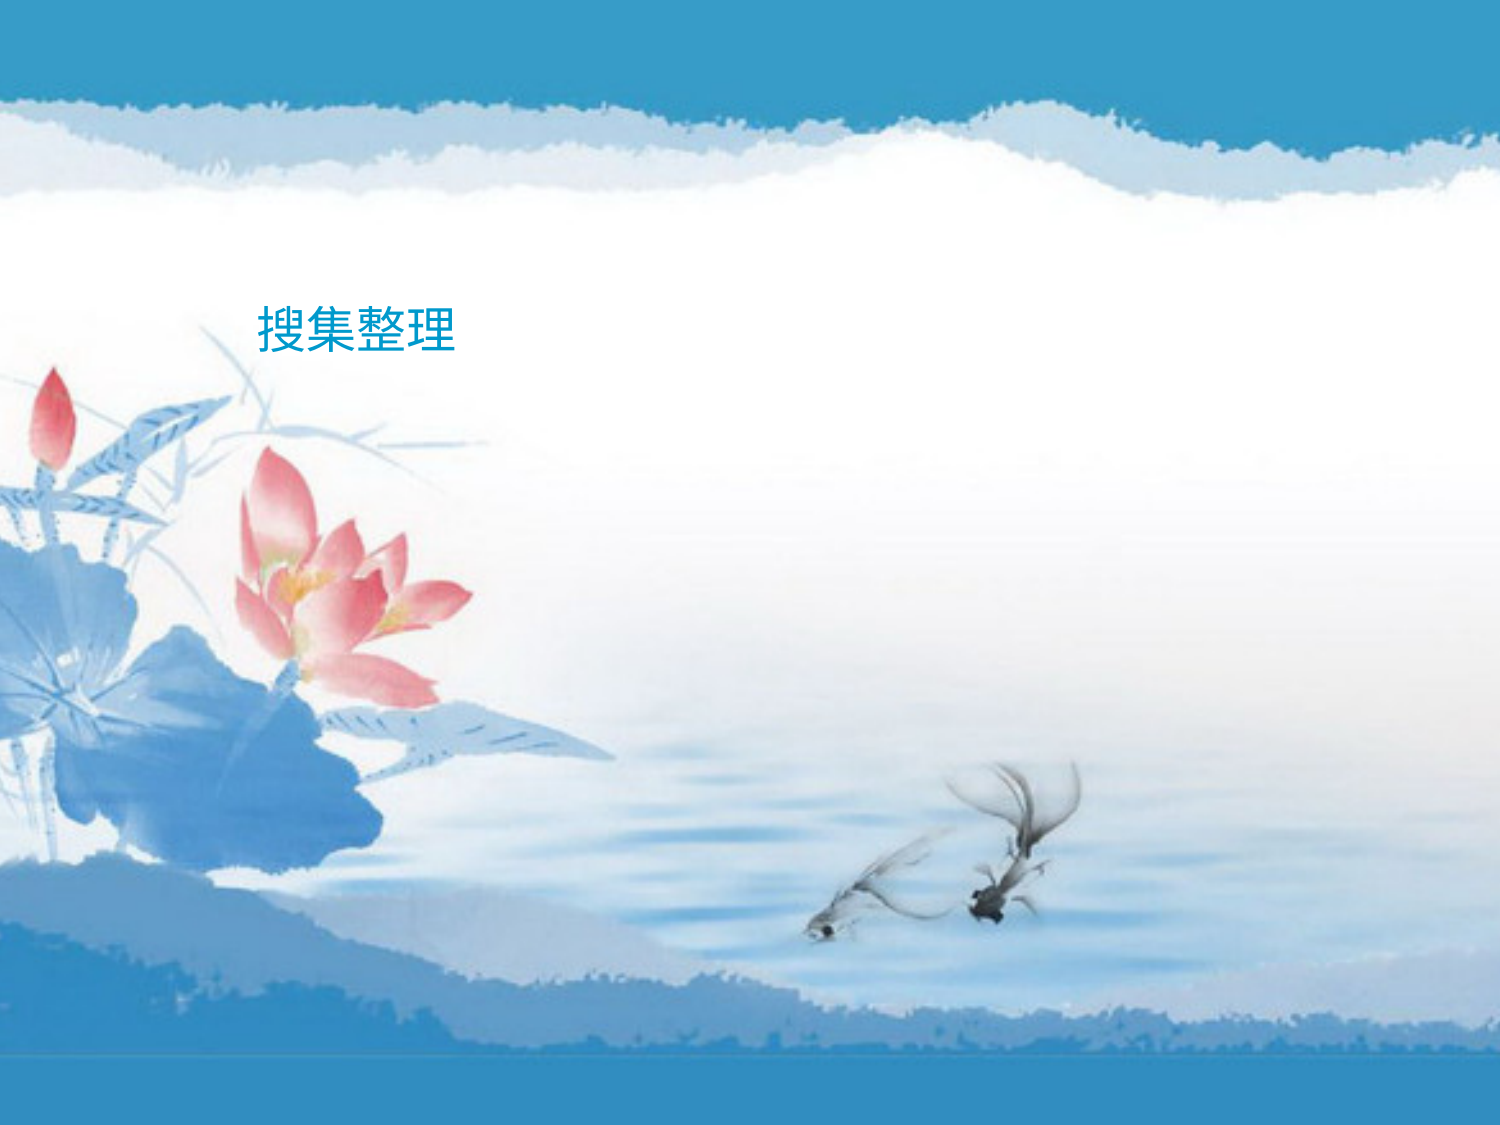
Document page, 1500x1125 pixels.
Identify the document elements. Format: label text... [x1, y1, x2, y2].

picture [0, 0, 1500, 1125]
list 搜集整理 [218, 290, 1425, 970]
